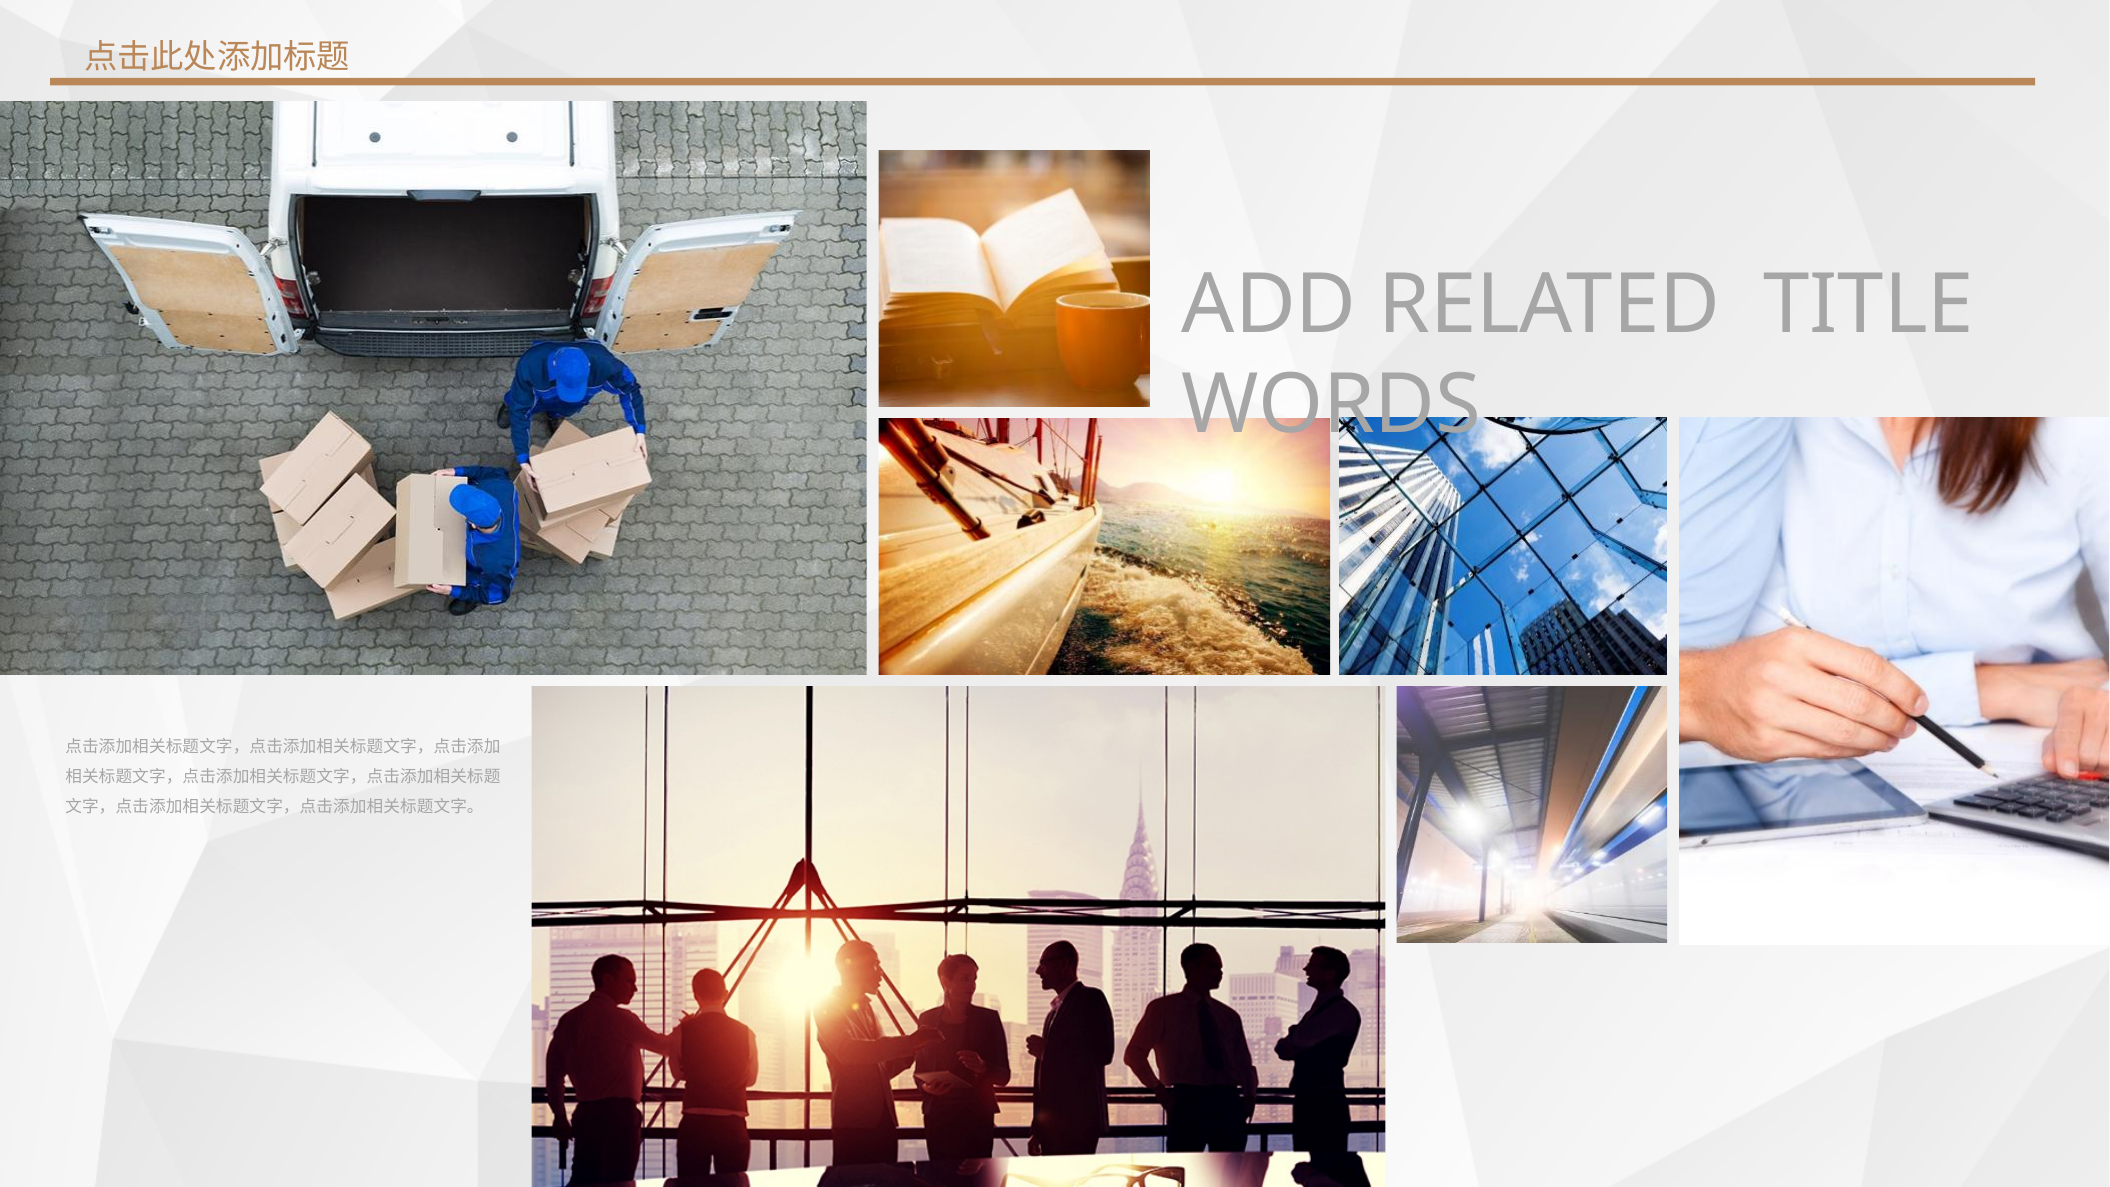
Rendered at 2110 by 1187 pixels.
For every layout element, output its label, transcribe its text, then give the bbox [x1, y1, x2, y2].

text_box 点击添加相关标题文字，点击添加相关标题文字，点击添加相关标题文字，点击添加相关标题文字，点击添加相关标题文字，点击添加相关标题文字，点击添加相关标题文字。 [50, 718, 517, 824]
text_box [531, 686, 1386, 1187]
text_box ADD RELATED TITLE WORDS [1167, 241, 2110, 457]
text_box [878, 150, 1150, 407]
text_box [1679, 457, 2110, 945]
text_box [878, 418, 1331, 675]
text_box [1339, 457, 1667, 675]
text_box 点击此处添加标题 [69, 27, 380, 86]
picture [0, 0, 2110, 1187]
text_box [0, 101, 867, 675]
text_box [1396, 686, 1668, 943]
